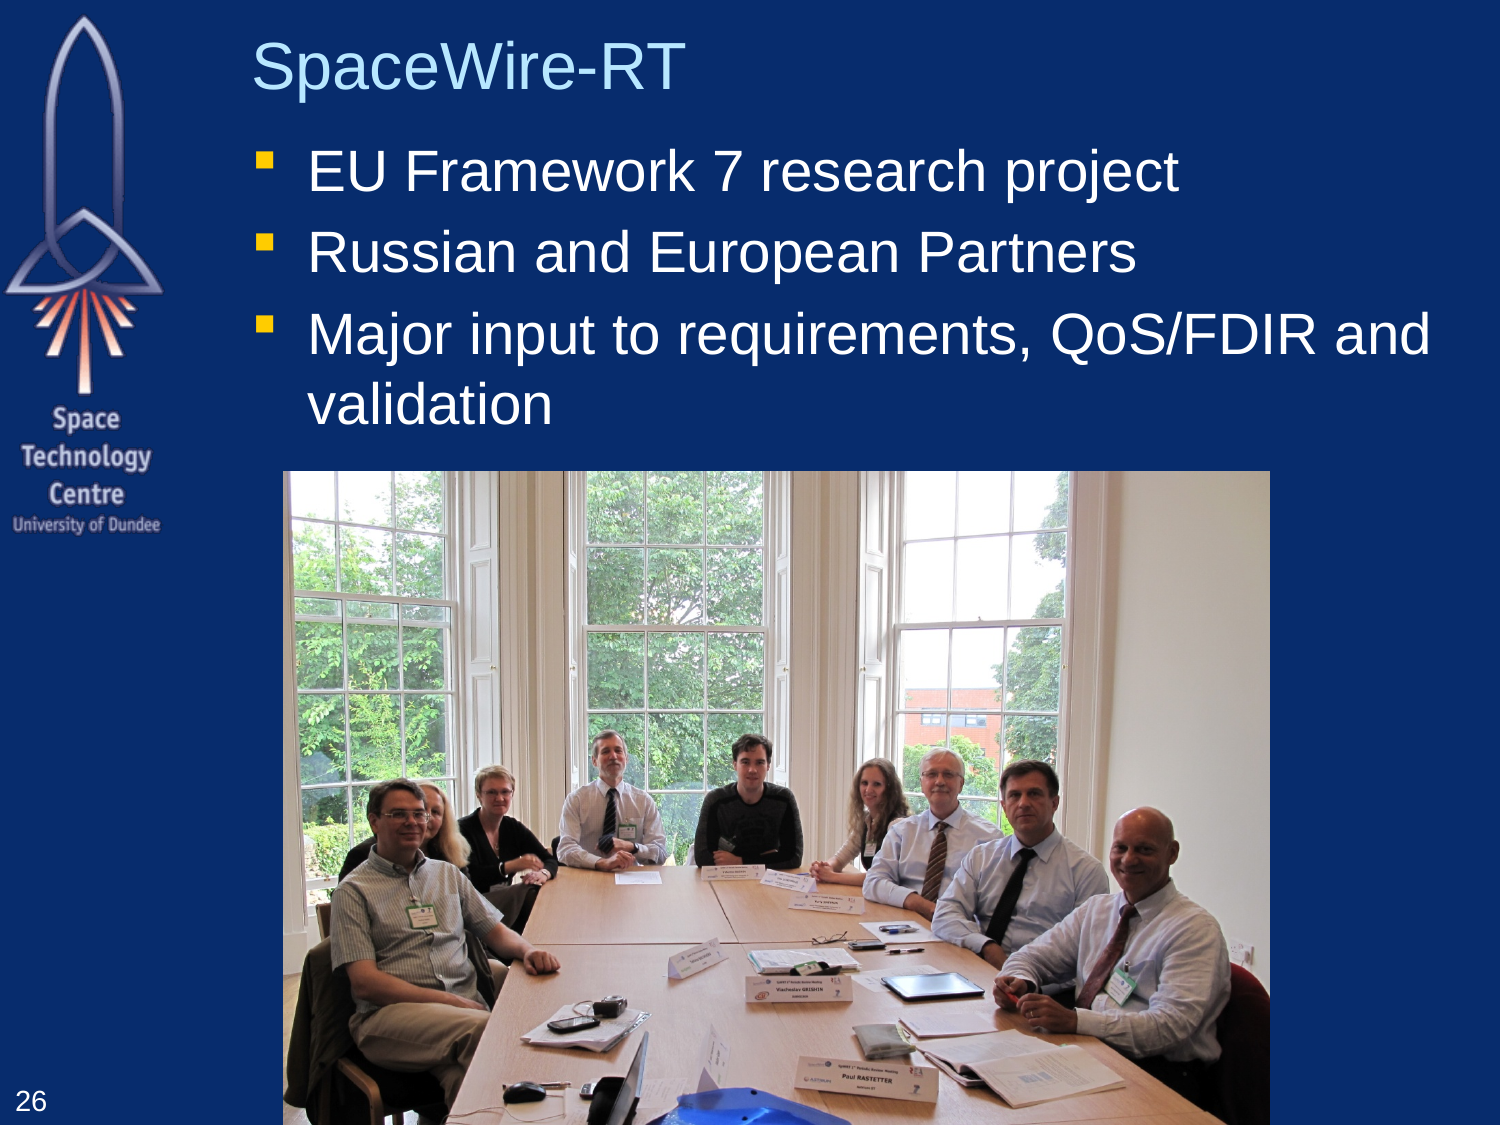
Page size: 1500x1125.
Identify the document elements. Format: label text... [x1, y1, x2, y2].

title SpaceWire-RT [235, 0, 1500, 125]
picture [283, 471, 1270, 1125]
slide_number 26 [0, 1046, 160, 1125]
picture [0, 0, 171, 543]
list EU Framework 7 research project Russian and European Partners Major input to requirements, QoS/FDIR and validation [235, 125, 1500, 1125]
